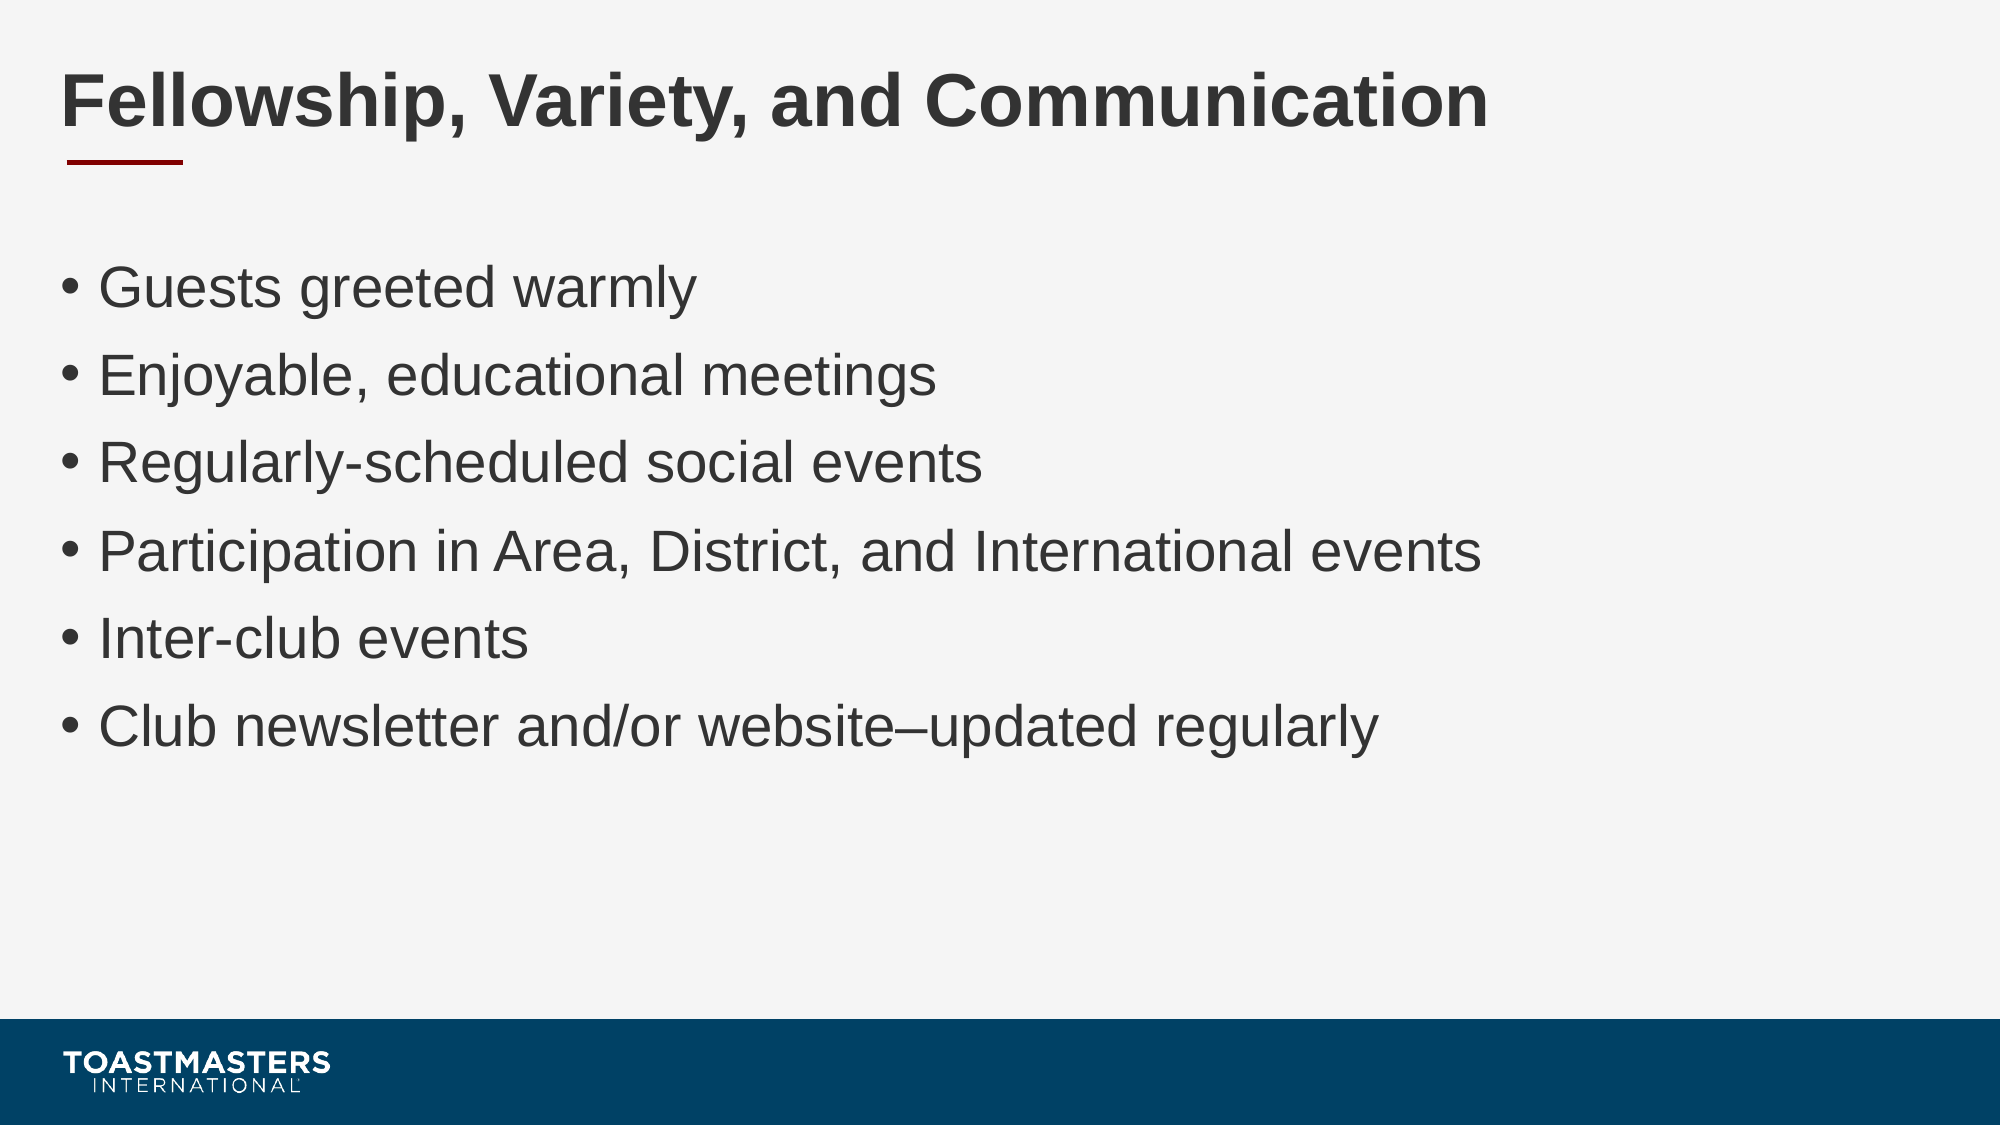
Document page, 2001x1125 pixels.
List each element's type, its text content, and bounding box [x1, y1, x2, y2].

list Guests greeted warmly Enjoyable, educational meetings Regularly-scheduled social events Participation in Area, District, and International events Inter-club events Club newsletter and/or website–updated regularly [45, 249, 1957, 965]
picture [51, 1036, 343, 1103]
title Fellowship, Variety, and Communication [45, 48, 1957, 155]
